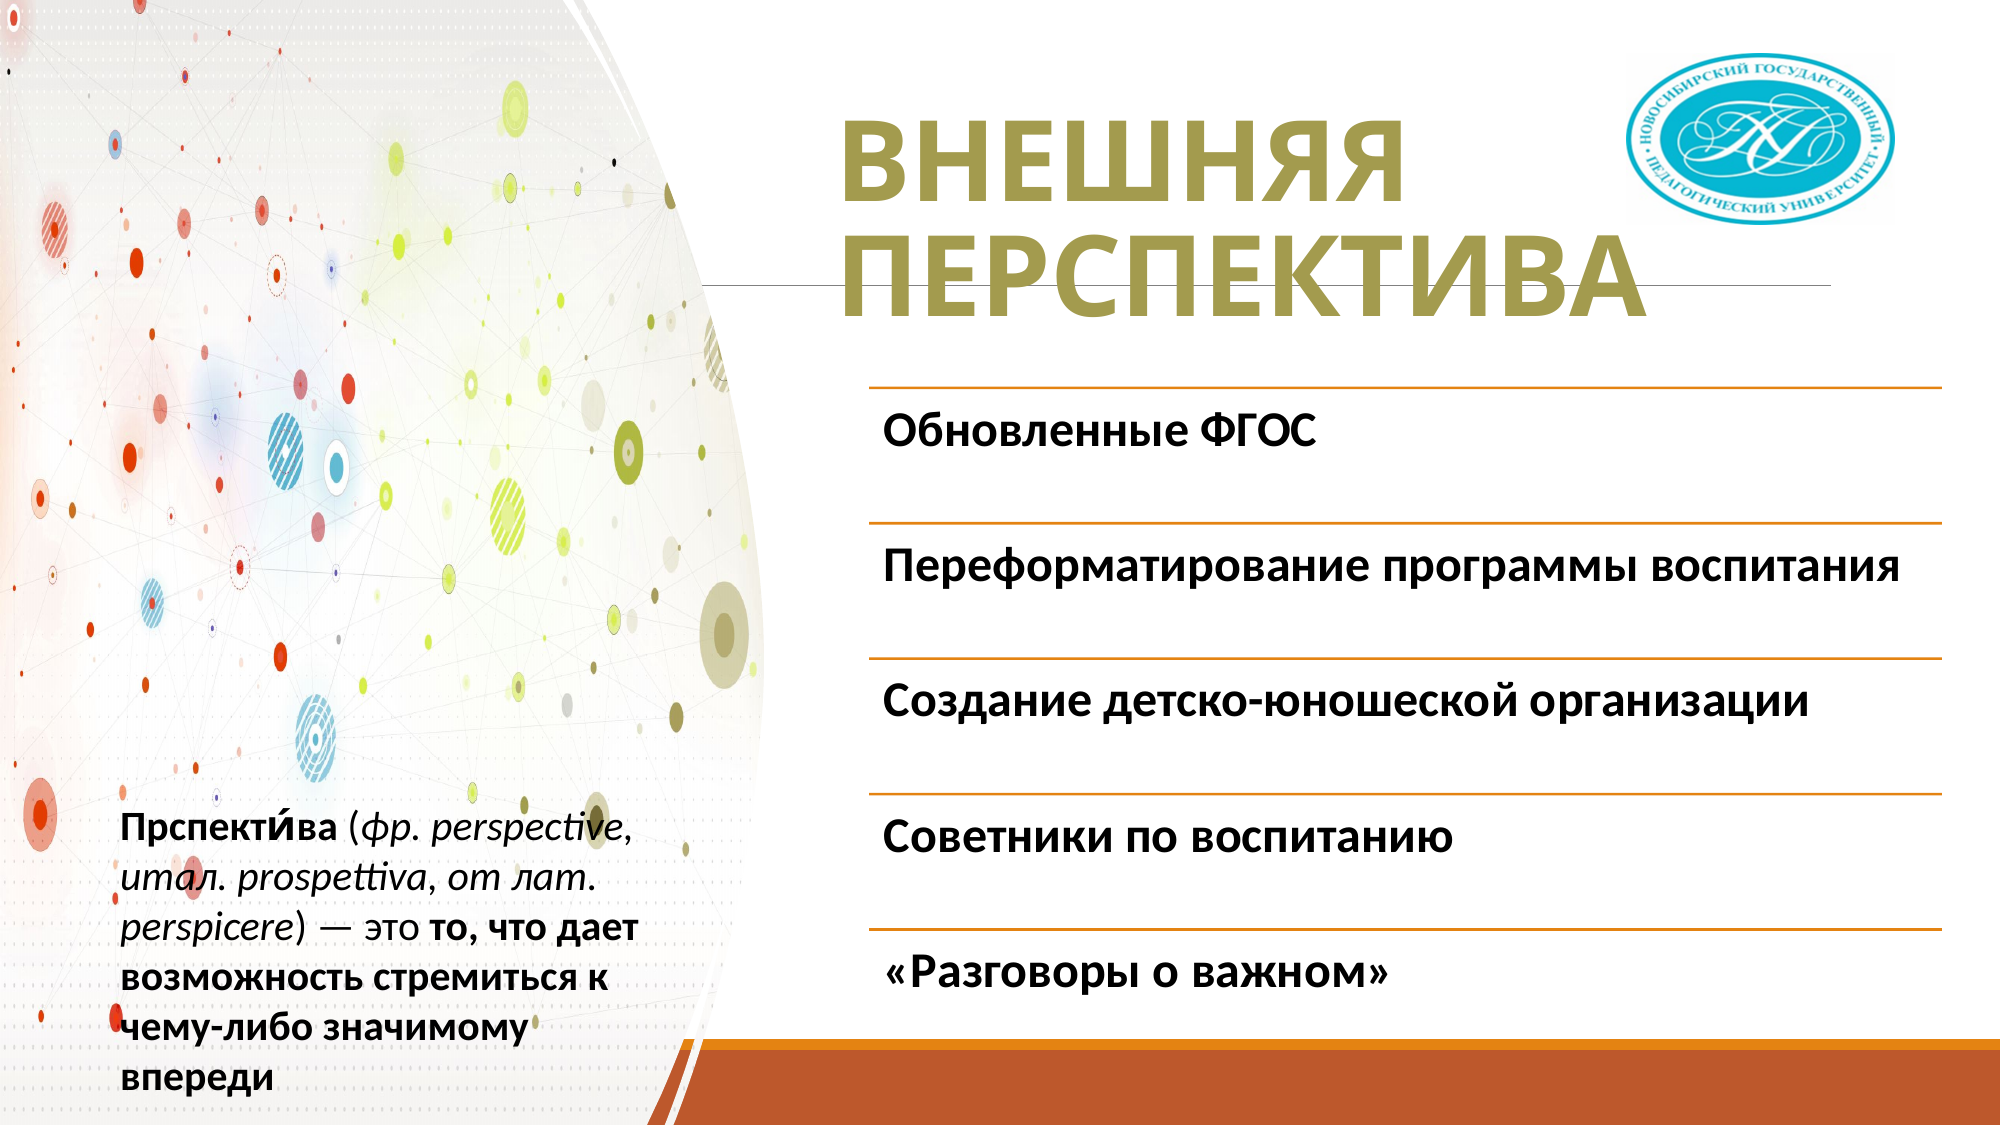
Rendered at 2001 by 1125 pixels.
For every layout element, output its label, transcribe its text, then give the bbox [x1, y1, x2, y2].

picture [1625, 53, 1896, 226]
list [868, 387, 1943, 1066]
picture [0, 0, 765, 1125]
title ВНЕШНЯЯ ПЕРСПЕКТИВА [820, 53, 1895, 347]
